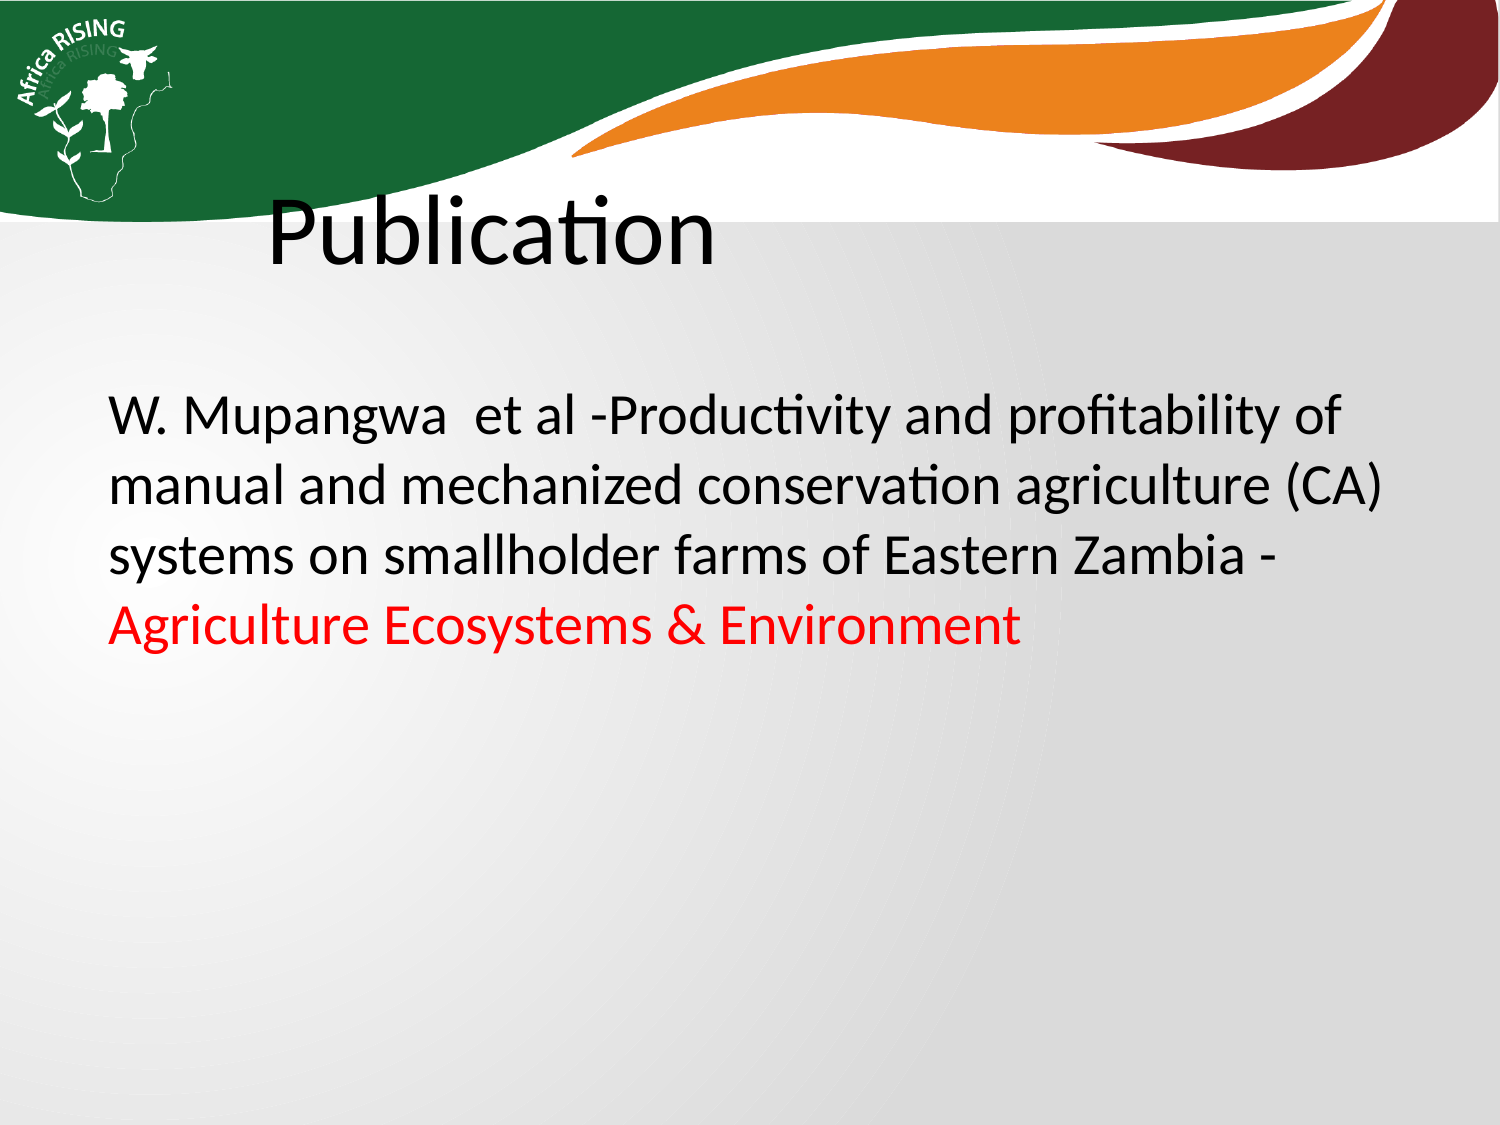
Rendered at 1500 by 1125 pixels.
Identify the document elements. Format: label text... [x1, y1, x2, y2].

picture [0, 0, 1499, 222]
list W. Mupangwa et al -Productivity and profitability of manual and mechanized conservation agriculture (CA) systems on smallholder farms of Eastern Zambia - Agriculture Ecosystems & Environment [75, 287, 1425, 1088]
list Publication [75, 157, 1325, 346]
